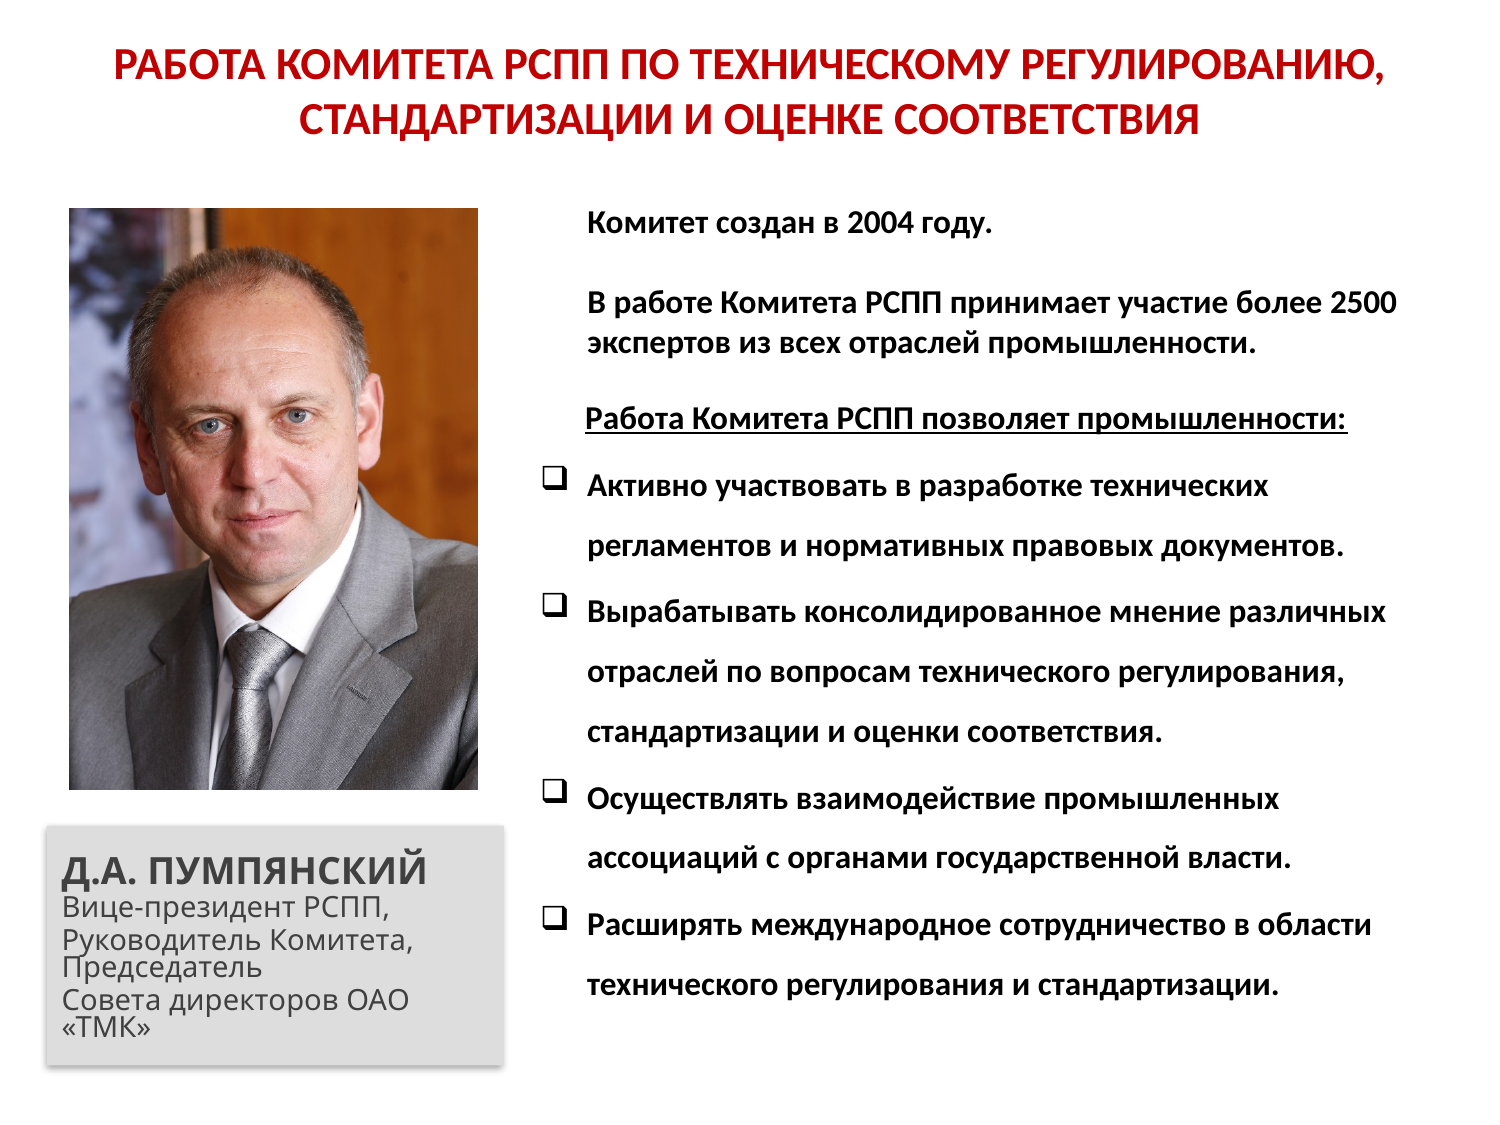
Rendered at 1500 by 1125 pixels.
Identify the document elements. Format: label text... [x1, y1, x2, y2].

title РАБОТА КОМИТЕТА РСПП ПО ТЕХНИЧЕСКОМУ РЕГУЛИРОВАНИЮ, СТАНДАРТИЗАЦИИ И ОЦЕНКЕ СООТВЕТСТВИЯ [75, 23, 1425, 154]
text_box Работа Комитета РСПП позволяет промышленности: Активно участвовать в разработке технических регламентов и нормативных правовых документов. Вырабатывать консолидированное мнение различных отраслей по вопросам технического регулирования, стандартизации и оценки соответствия. Осуществлять взаимодействие промышленных ассоциаций с органами государственной власти. Расширять международное сотрудничество в области технического регулирования и стандартизации. [525, 397, 1459, 1059]
text_box Д.А. ПУМПЯНСКИЙ Вице-президент РСПП, Руководитель Комитета, Председатель Совета директоров ОАО «ТМК» [46, 825, 504, 1066]
text_box Комитет создан в 2004 году. В работе Комитета РСПП принимает участие более 2500 экспертов из всех отраслей промышленности. [572, 193, 1424, 368]
picture [69, 207, 478, 790]
